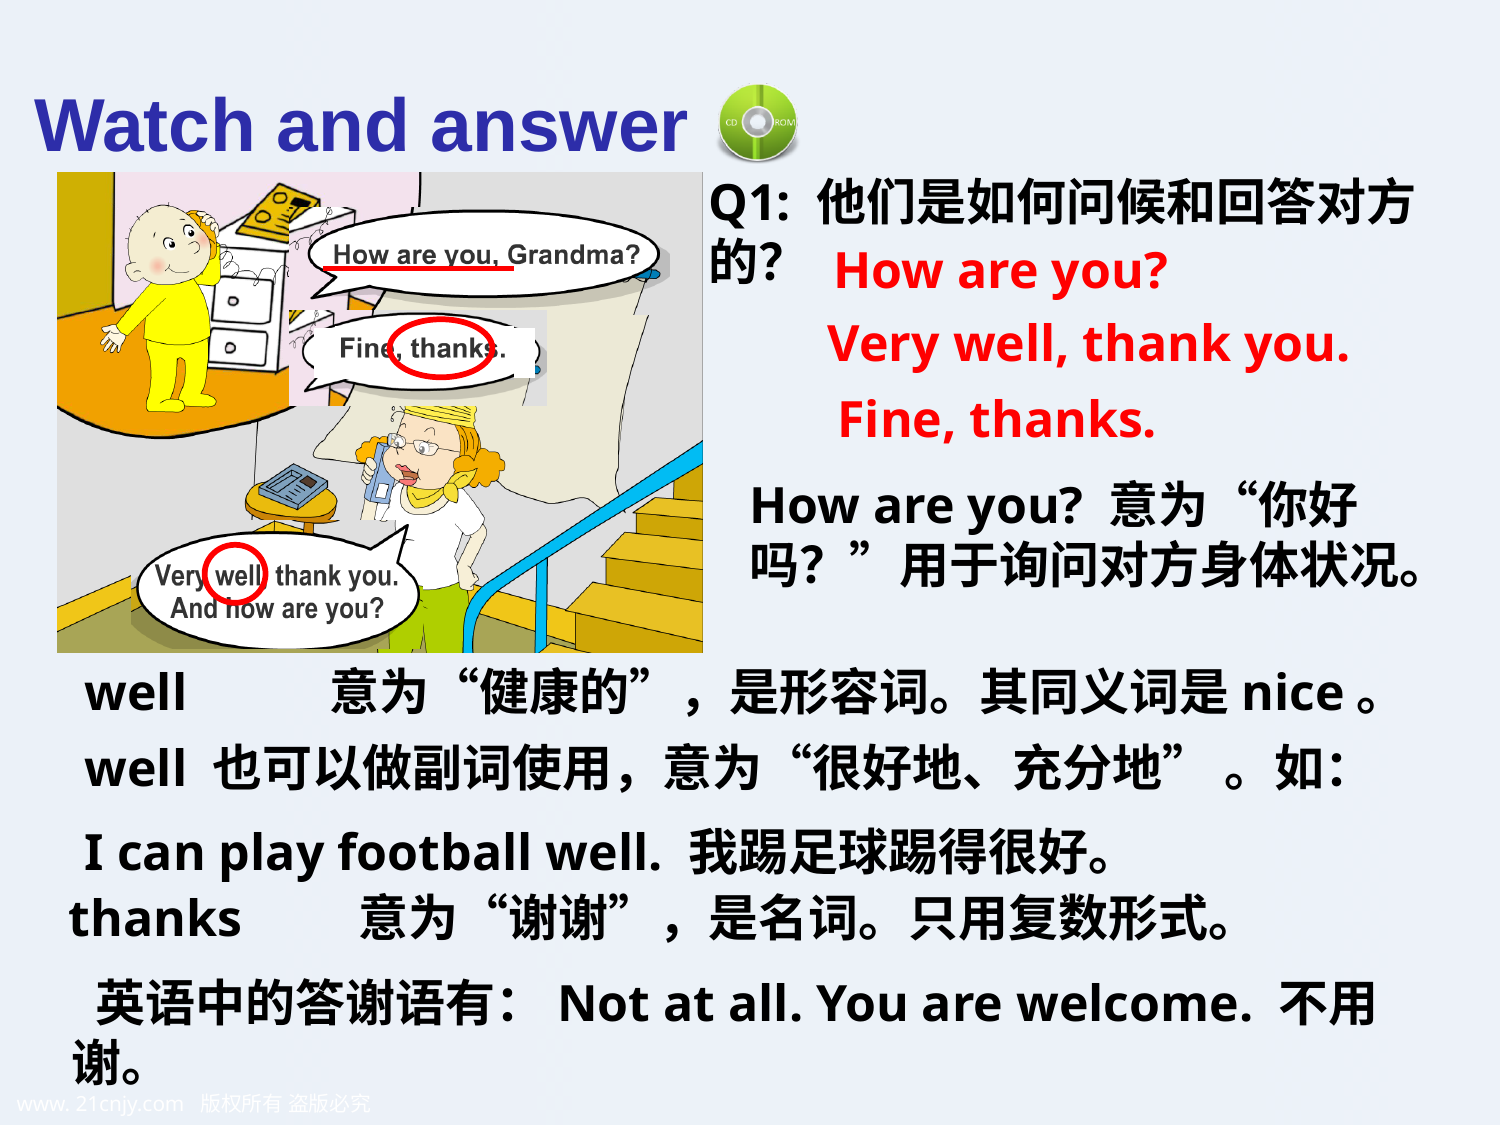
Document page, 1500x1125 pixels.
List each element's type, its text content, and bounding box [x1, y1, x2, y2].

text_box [289, 310, 547, 406]
picture [0, 0, 1500, 1125]
text_box I can play football well. 我踢足球踢得很好。 [57, 783, 1285, 878]
text_box well 也可以做副词使用，意为“很好地、充分地” 。如： [57, 728, 1424, 804]
text_box 英语中的答谢语有：Not at all. You are welcome. 不用谢。 [57, 964, 1424, 1099]
text_box Fine, thanks. [822, 379, 1193, 455]
text_box well 意为“健康的”，是形容词。其同义词是nice。 [57, 652, 1424, 728]
text_box How are you? 意为“你好吗？”用于询问对方身体状况。 [734, 466, 1491, 602]
text_box Very well, thank you. [800, 303, 1381, 379]
text_box How are you? [818, 230, 1261, 303]
text_box Watch and answer [19, 68, 705, 174]
text_box Q1: 他们是如何问候和回答对方的？ [703, 163, 1491, 299]
text_box thanks 意为“谢谢”，是名词。只用复数形式。 [41, 878, 1306, 954]
